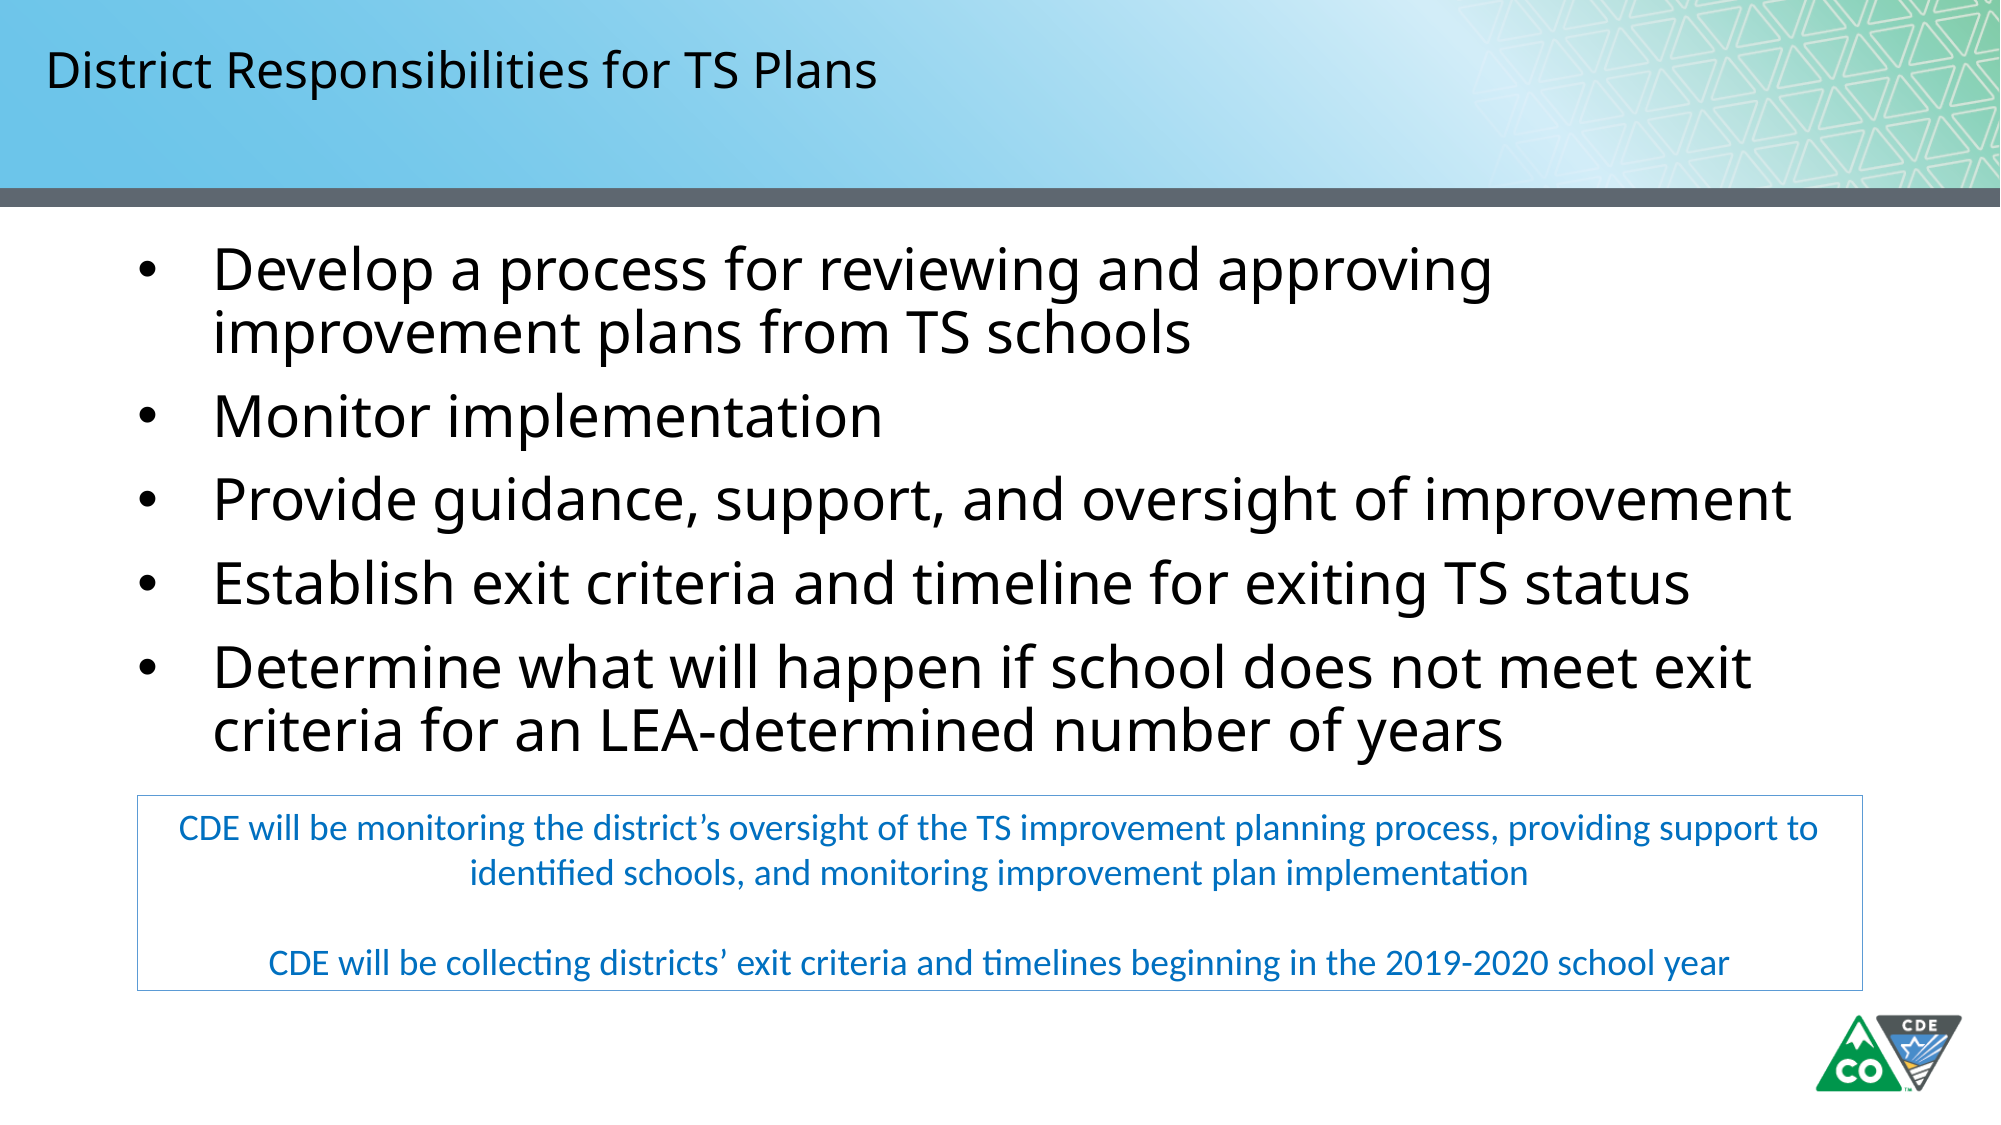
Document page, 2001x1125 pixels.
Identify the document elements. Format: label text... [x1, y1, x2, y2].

picture [0, 0, 2000, 207]
title District Responsibilities for TS Plans [45, 45, 1000, 162]
list Develop a process for reviewing and approving improvement plans from TS schools Monitor implementation Provide guidance, support, and oversight of improvement Establish exit criteria and timeline for exiting TS status Determine what will happen if school does not meet exit criteria for an LEA-determined number of years [137, 239, 1863, 795]
picture [1803, 1006, 1972, 1099]
text_box CDE will be monitoring the district’s oversight of the TS improvement planning process, providing support to identified schools, and monitoring improvement plan implementation CDE will be collecting districts’ exit criteria and timelines beginning in the 2019-2020 school year [137, 795, 1863, 991]
